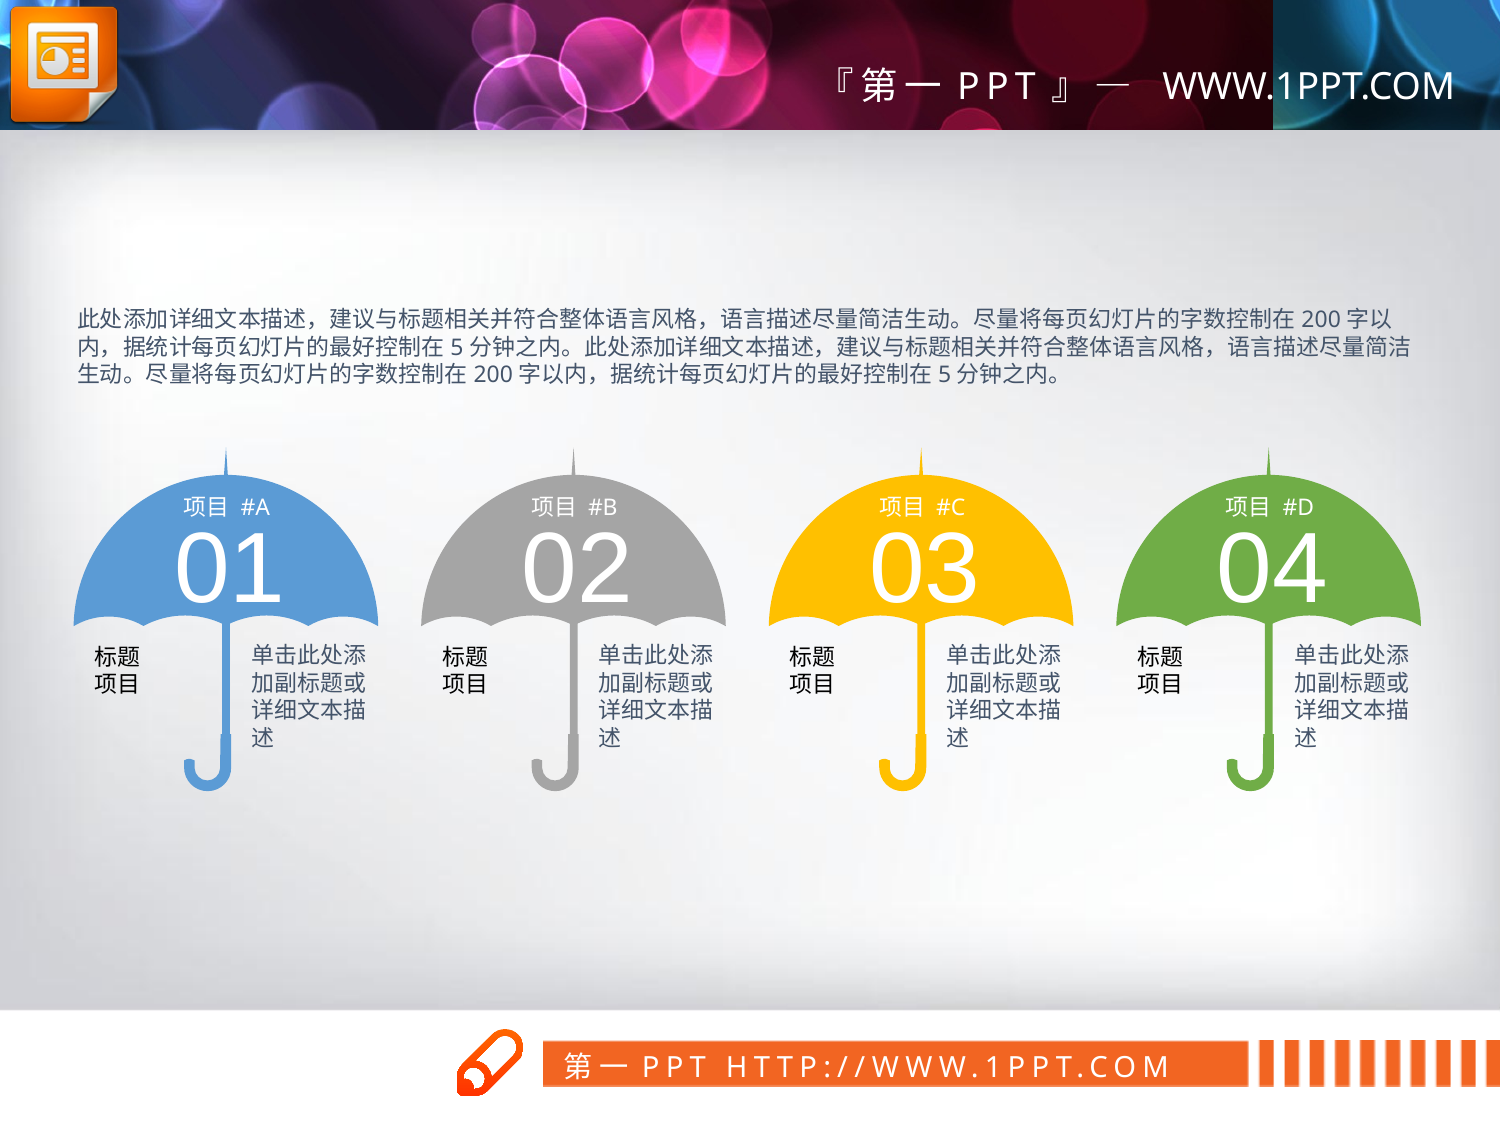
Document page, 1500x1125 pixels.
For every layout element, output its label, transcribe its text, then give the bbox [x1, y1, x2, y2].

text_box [73, 447, 389, 792]
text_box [1116, 447, 1432, 792]
text_box 此处添加详细文本描述，建议与标题相关并符合整体语言风格，语言描述尽量简洁生动。尽量将每页幻灯片的字数控制在200字以内，据统计每页幻灯片的最好控制在5分钟之内。此处添加详细文本描述，建议与标题相关并符合整体语言风格，语言描述尽量简洁生动。尽量将每页幻灯片的字数控制在200字以内，据统计每页幻灯片的最好控制在5分钟之内。 [56, 294, 1436, 398]
picture [543, 1040, 1500, 1087]
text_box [420, 447, 737, 792]
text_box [768, 447, 1084, 792]
picture [0, 0, 1500, 1012]
